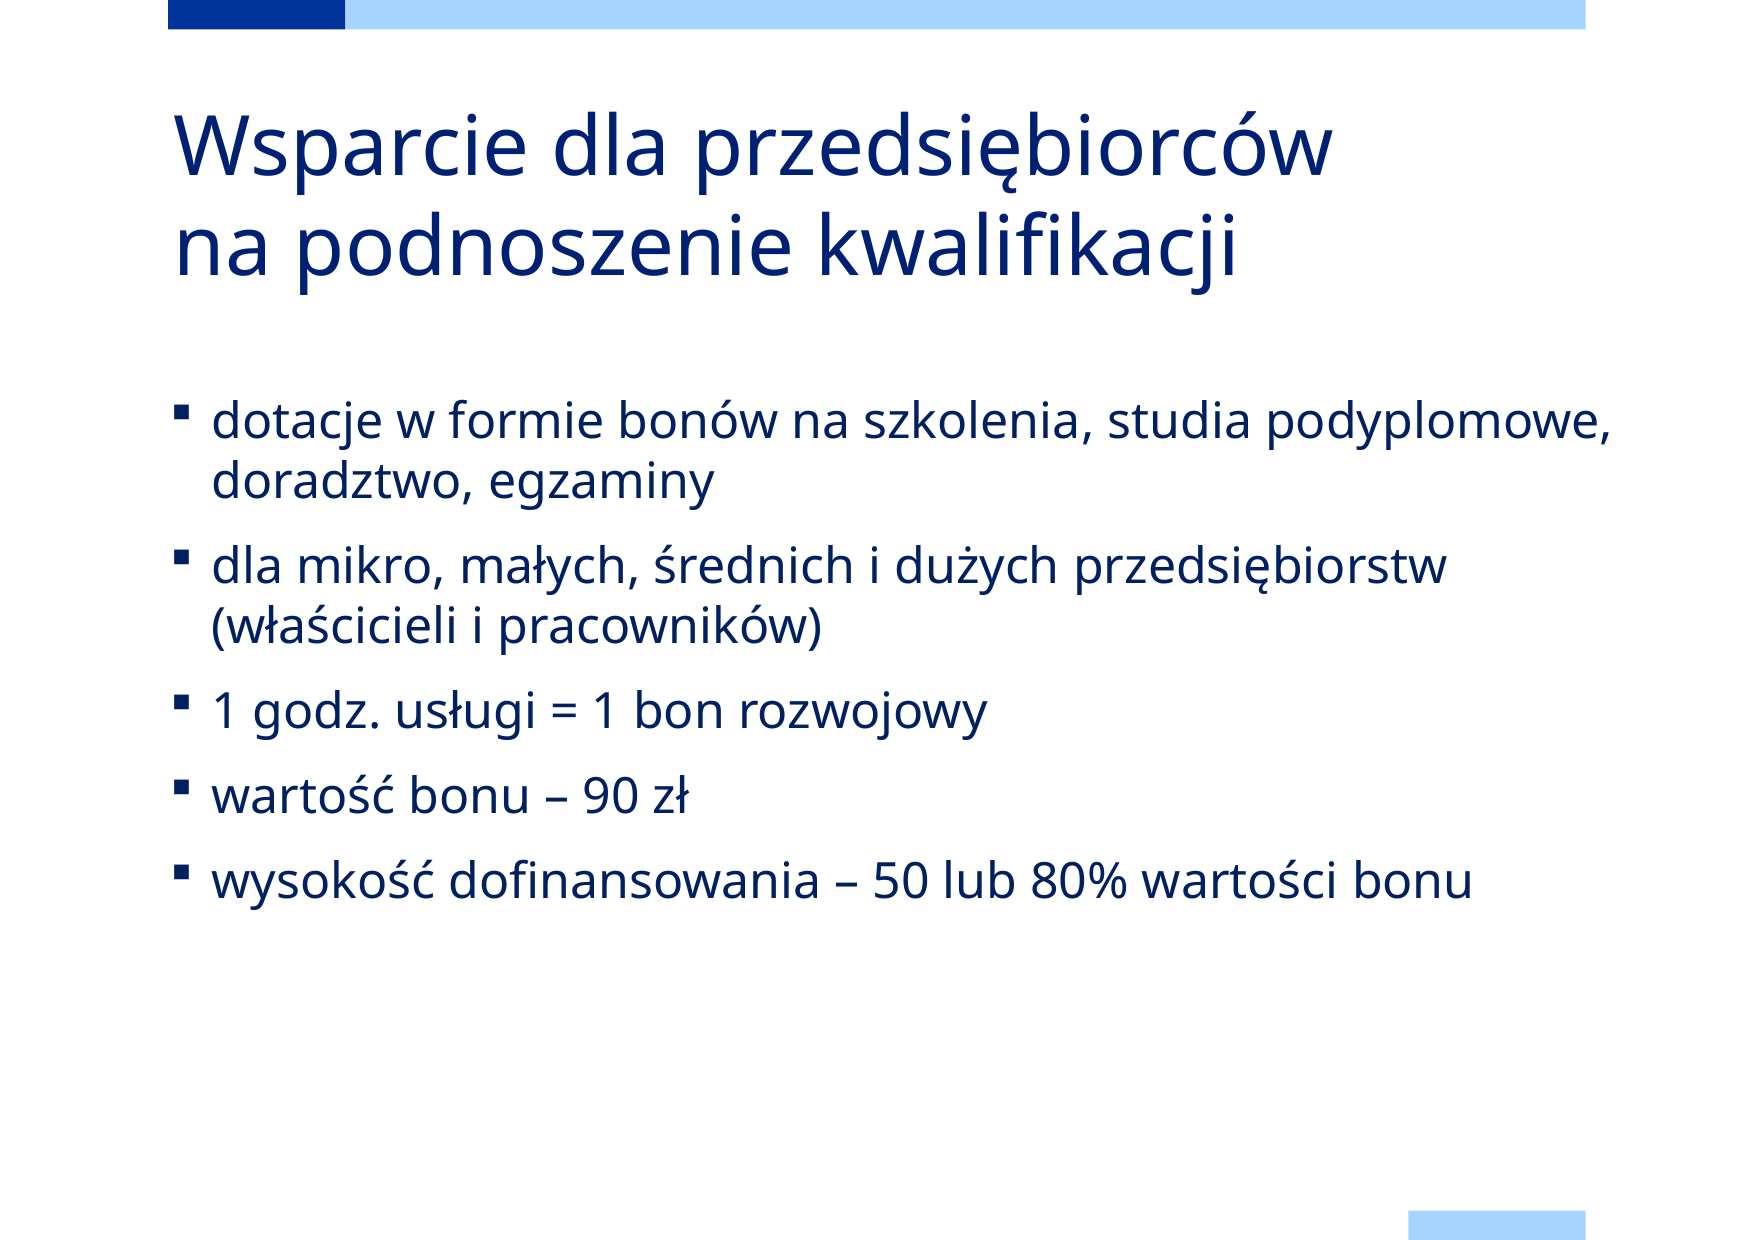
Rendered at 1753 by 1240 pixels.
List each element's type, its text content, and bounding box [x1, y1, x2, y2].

text_box dotacje w formie bonów na szkolenia, studia podyplomowe, doradztwo, egzaminy dla mikro, małych, średnich i dużych przedsiębiorstw (właścicieli i pracowników) 1 godz. usługi = 1 bon rozwojowy wartość bonu – 90 zł wysokość dofinansowania – 50 lub 80% wartości bonu [155, 381, 1685, 960]
title Wsparcie dla przedsiębiorców na podnoszenie kwalifikacji [173, 91, 1592, 270]
